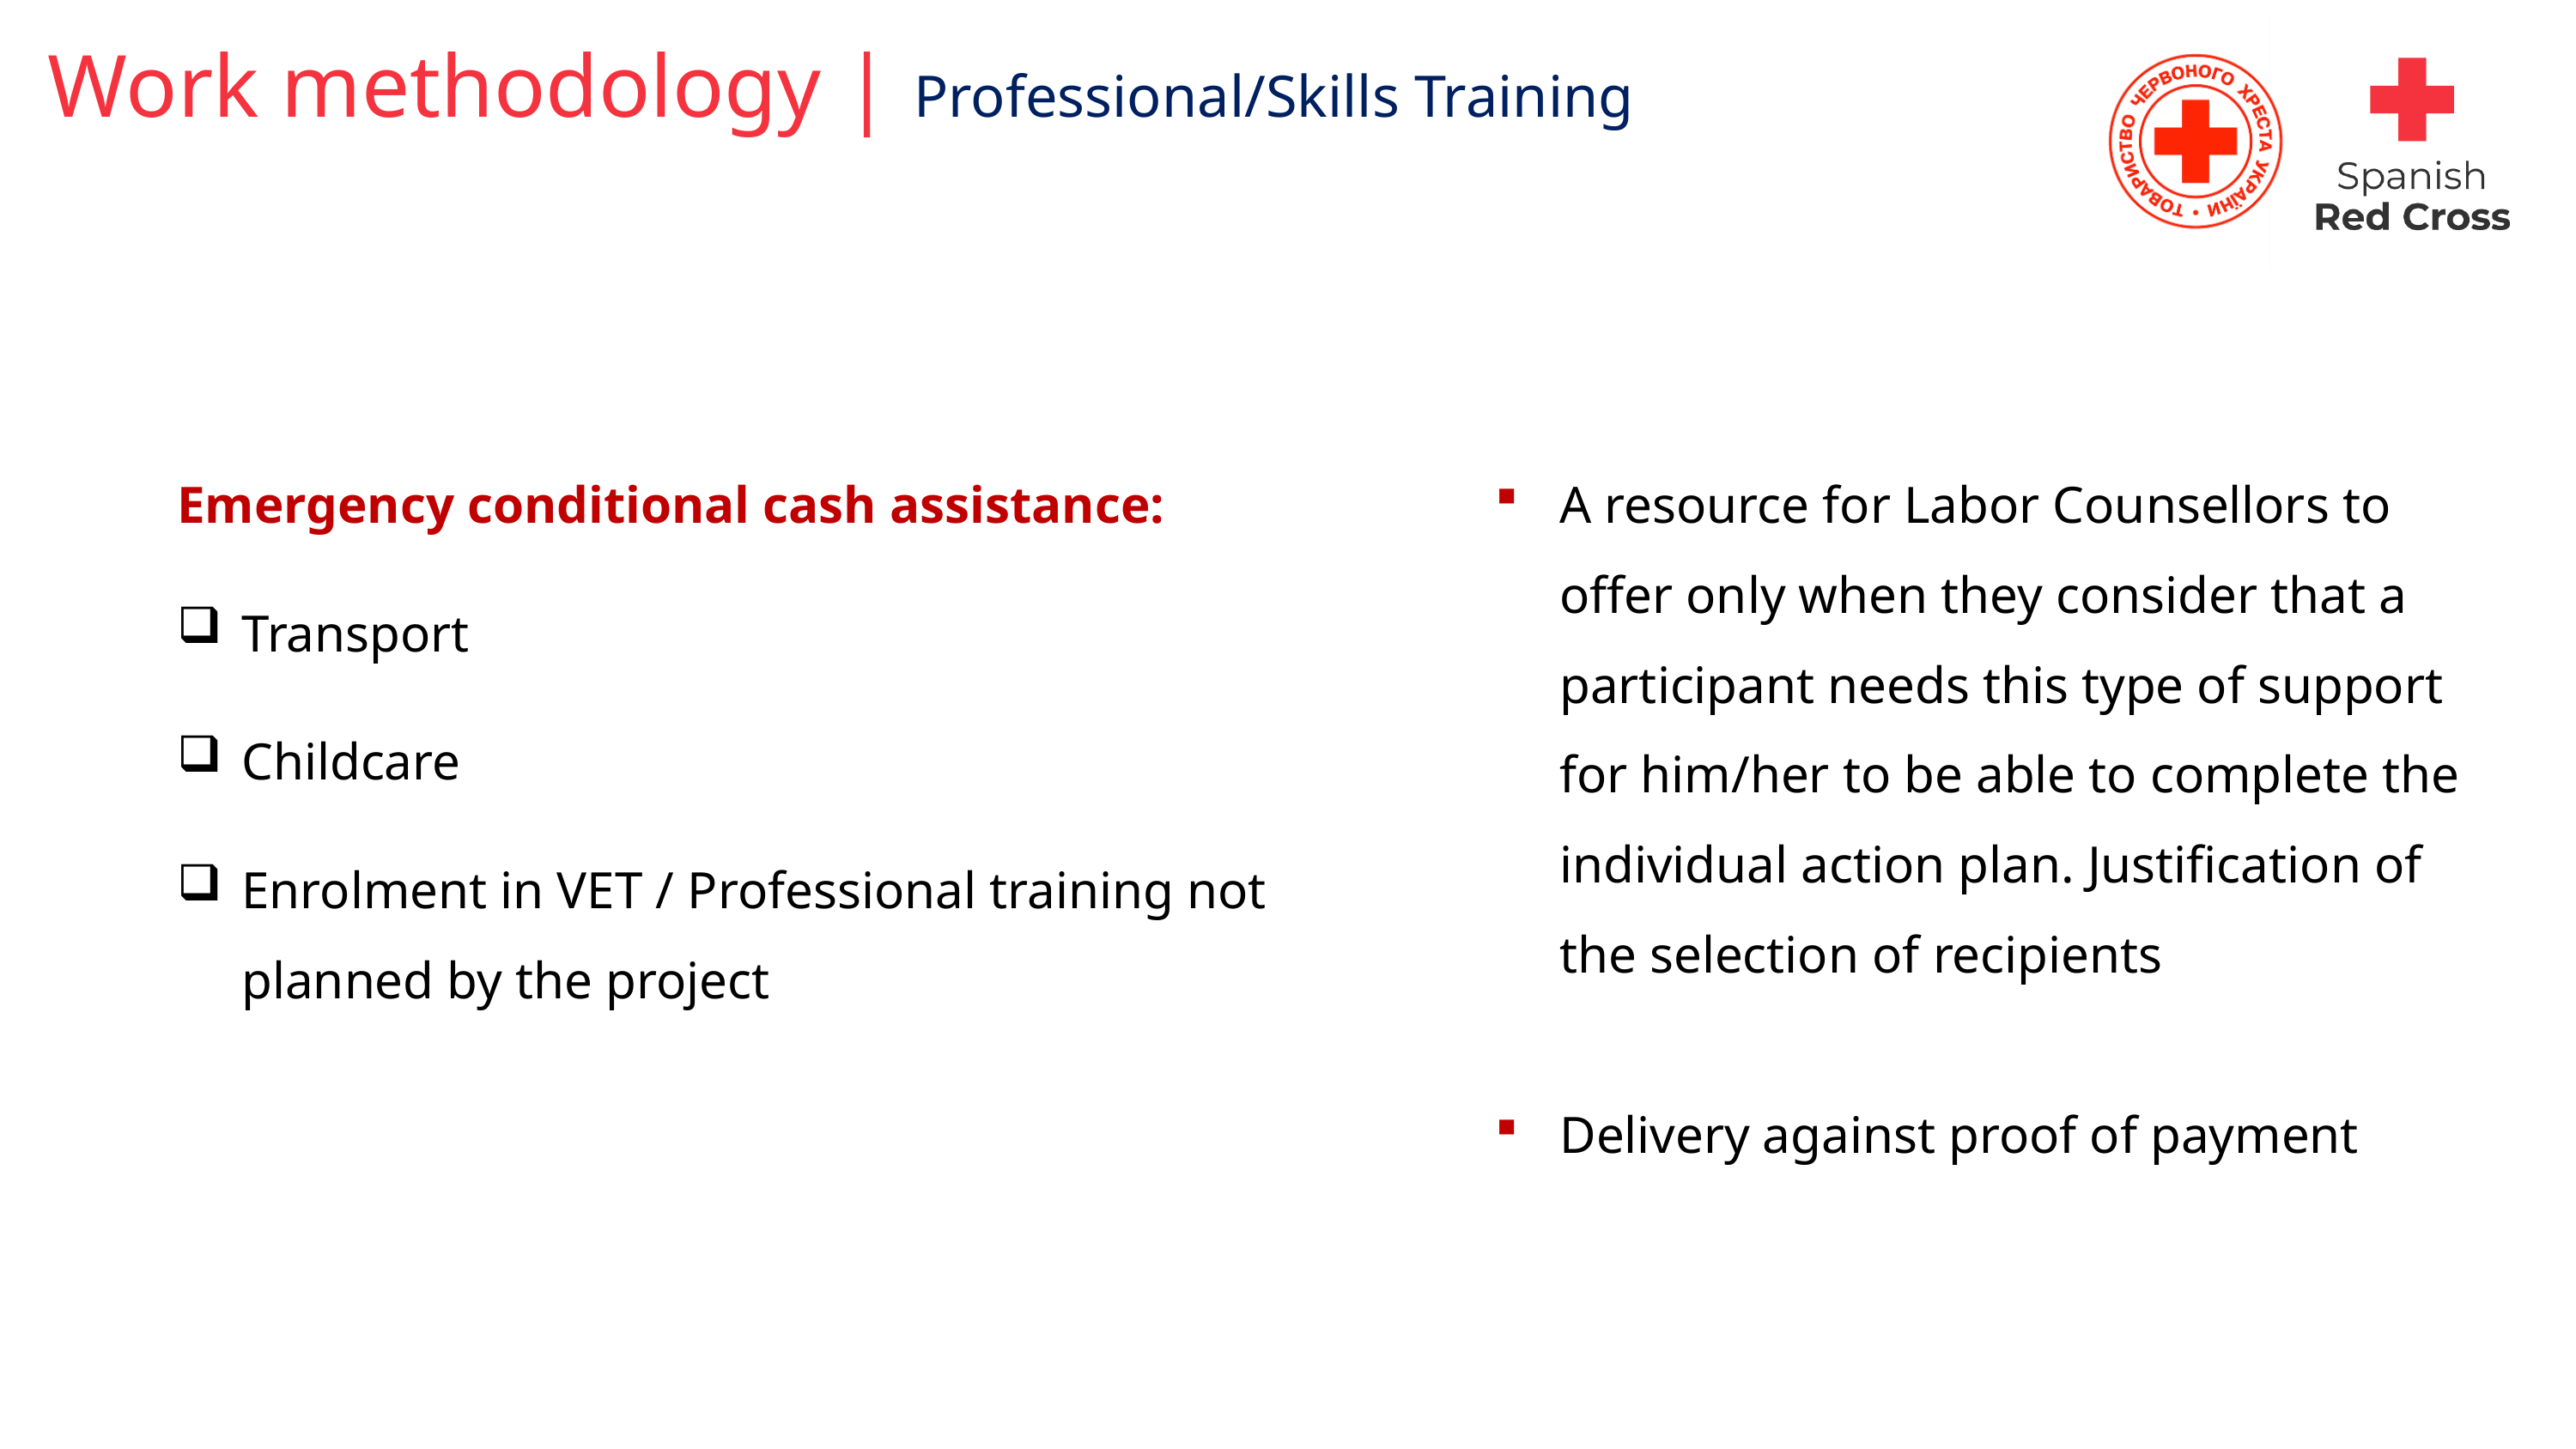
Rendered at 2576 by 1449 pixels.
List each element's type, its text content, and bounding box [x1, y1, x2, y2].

text_box A resource for Labor Counsellors to offer only when they consider that a participant needs this type of support for him/her to be able to complete the individual action plan. Justification of the selection of recipients Delivery against proof of payment [1488, 436, 2489, 1170]
text_box [361, 1116, 1650, 1211]
picture [2100, 3, 2547, 281]
text_box Emergency conditional cash assistance: Transport Childcare Enrolment in VET / Professional training not planned by the project [164, 436, 1331, 1016]
text_box Work methodology | Professional/Skills Training [41, 24, 1893, 141]
